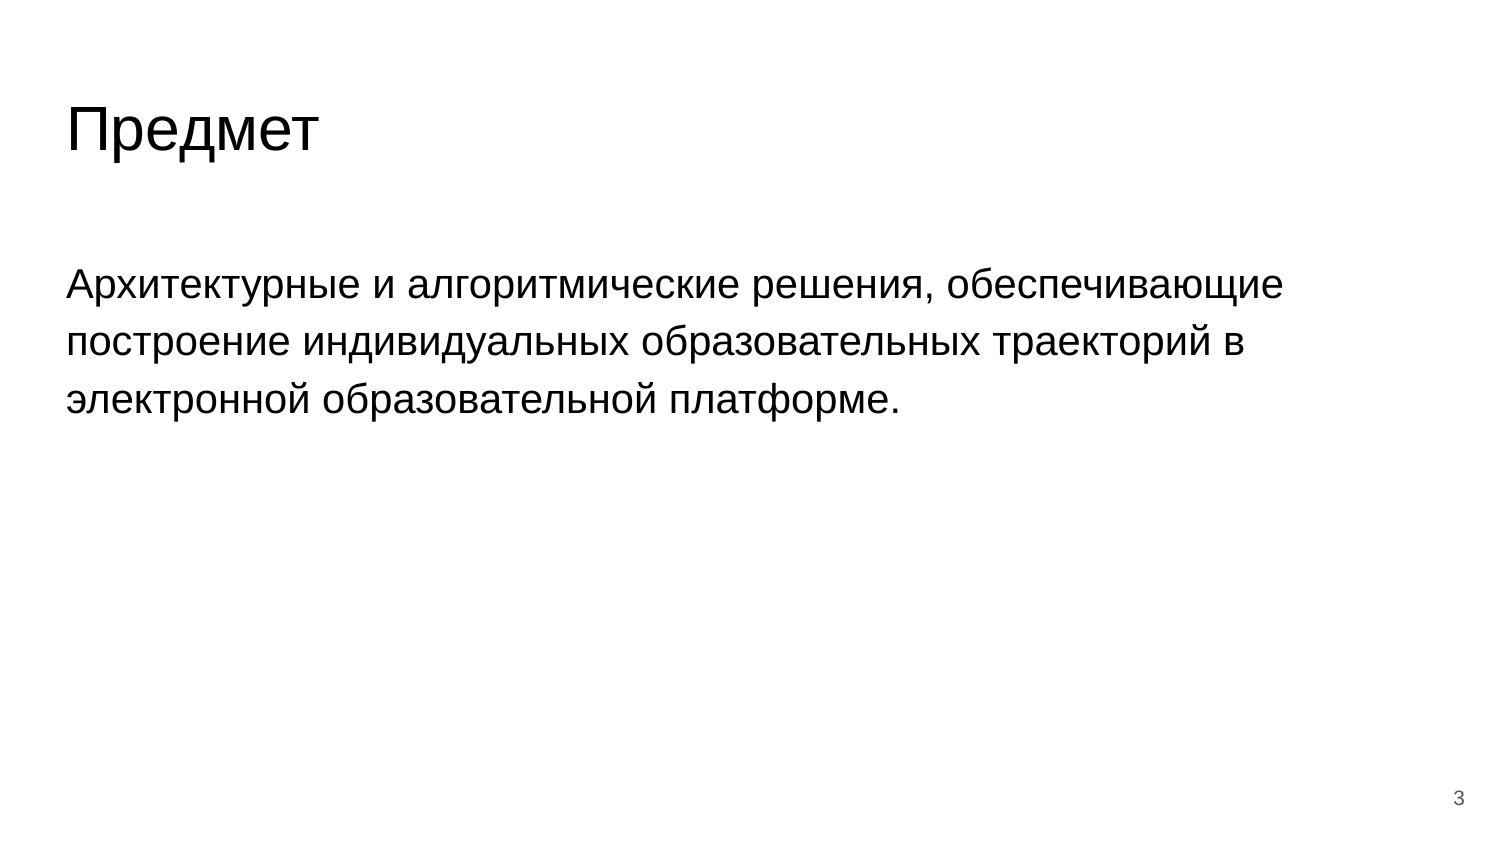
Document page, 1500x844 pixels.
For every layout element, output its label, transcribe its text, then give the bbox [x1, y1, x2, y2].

list Архитектурные и алгоритмические решения, обеспечивающие построение индивидуальных образовательных траекторий в электронной образовательной платформе. [51, 234, 1449, 656]
title Предмет [51, 72, 1449, 167]
slide_number 3 [1389, 764, 1480, 830]
